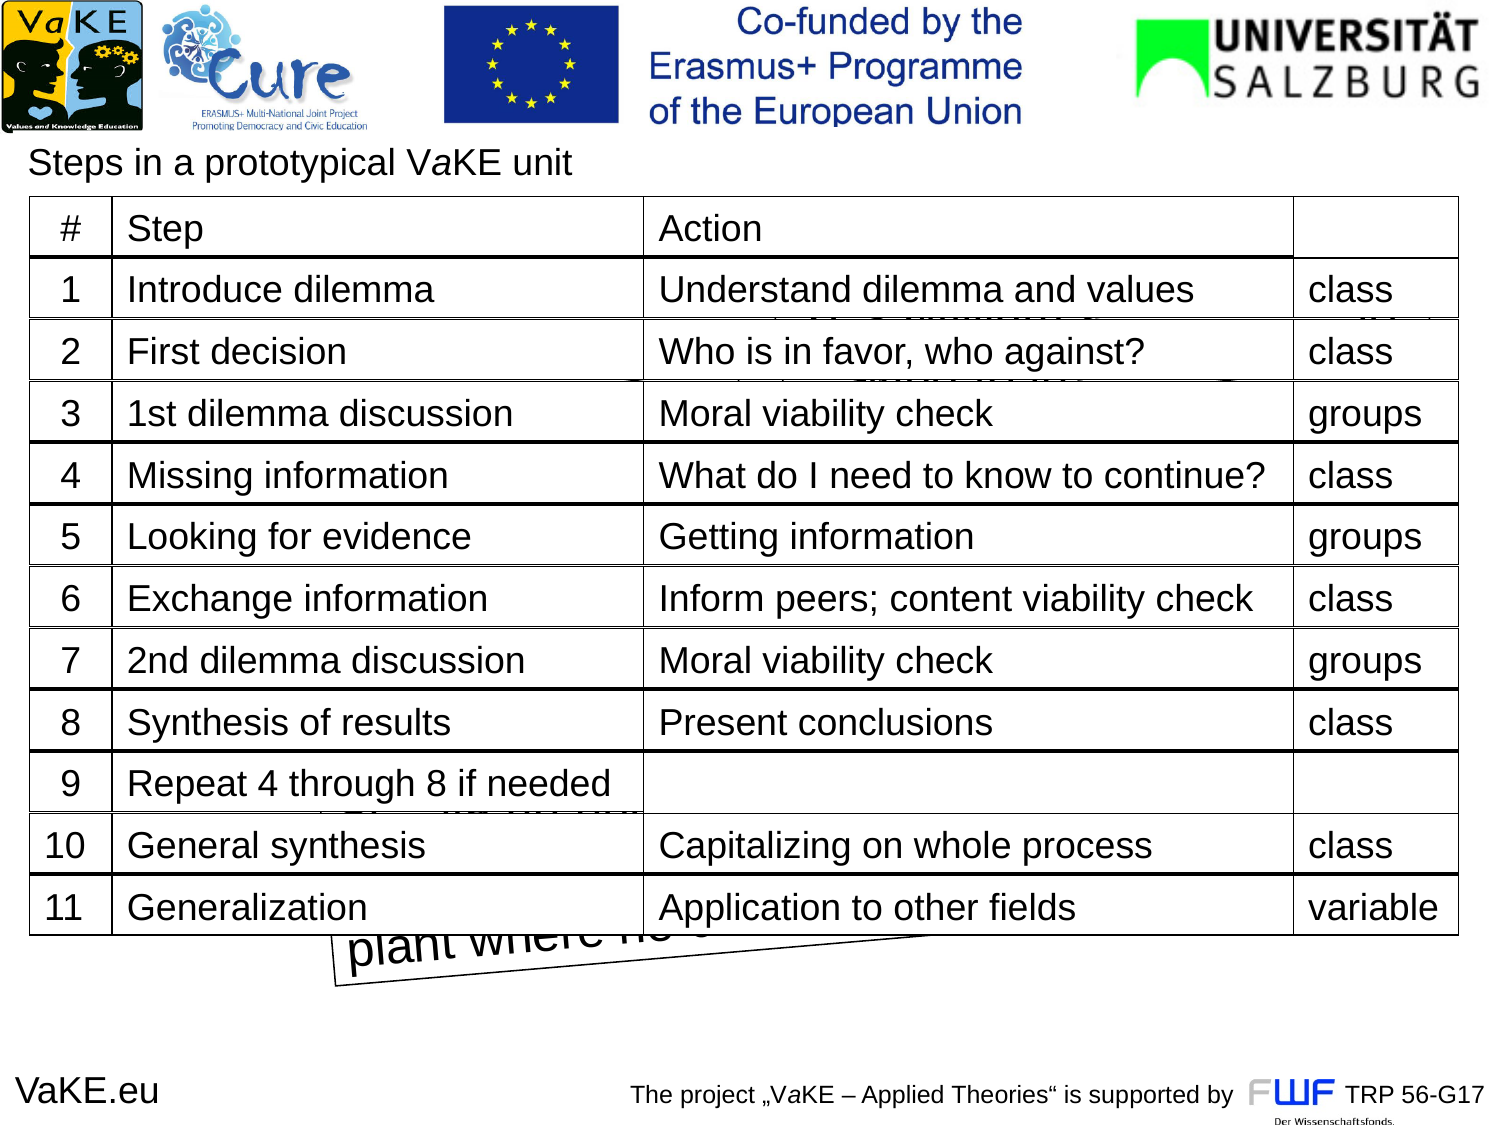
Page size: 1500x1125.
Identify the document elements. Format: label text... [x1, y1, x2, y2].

text_box Inform peers; content viability check [643, 566, 1294, 627]
text_box General synthesis [112, 813, 643, 874]
text_box Understand dilemma and values [643, 258, 1293, 318]
text_box Introduce dilemma [112, 258, 643, 318]
text_box 8 [29, 690, 112, 750]
text_box Looking for evidence [112, 504, 643, 565]
text_box Steps in a prototypical VaKE unit [12, 130, 1342, 191]
text_box 2 [29, 319, 112, 380]
text_box Capitalizing on whole process [643, 813, 1293, 874]
picture [1249, 1079, 1394, 1125]
text_box class [1293, 813, 1459, 874]
text_box 10 [29, 813, 112, 874]
text_box [1293, 196, 1459, 259]
text_box 1st dilemma discussion [112, 381, 643, 442]
text_box groups [1293, 504, 1459, 565]
text_box groups [1293, 381, 1459, 442]
text_box 1 [29, 258, 112, 318]
text_box 3 [29, 381, 112, 442]
text_box Application to other fields [643, 875, 1293, 935]
text_box Missing information [112, 443, 643, 503]
text_box class [1293, 259, 1459, 318]
text_box Action [643, 196, 1294, 257]
text_box Who is in favor, who against? [643, 319, 1293, 380]
text_box [643, 751, 1293, 813]
text_box # [29, 196, 112, 257]
text_box groups [1293, 628, 1459, 689]
text_box 5 [29, 504, 112, 565]
text_box 9 [29, 751, 112, 812]
text_box [1293, 751, 1459, 813]
text_box class [1294, 566, 1459, 627]
text_box class [1293, 443, 1459, 503]
text_box Moral viability check [643, 628, 1293, 689]
text_box Present conclusions [643, 690, 1293, 750]
text_box Moral viability check [643, 381, 1293, 442]
text_box 2nd dilemma discussion [112, 628, 643, 689]
text_box Should an unemployed worker with an ill child demonstrate against building a nuclear power plant where he could find a job? [331, 935, 934, 986]
text_box variable [1293, 875, 1459, 935]
picture [0, 0, 145, 135]
text_box 7 [29, 628, 112, 689]
text_box Exchange information [112, 566, 643, 627]
text_box Generalization [112, 875, 643, 935]
picture [1115, 0, 1500, 119]
text_box 6 [29, 566, 112, 627]
text_box 4 [29, 443, 112, 503]
text_box Getting information [643, 504, 1293, 565]
text_box What do I need to know to continue? [643, 443, 1293, 503]
text_box Step [112, 196, 643, 257]
text_box class [1293, 319, 1459, 380]
text_box First decision [112, 319, 643, 380]
text_box Synthesis of results [112, 690, 643, 750]
text_box Repeat 4 through 8 if needed [112, 751, 643, 812]
text_box class [1293, 690, 1459, 750]
text_box 11 [29, 875, 112, 935]
